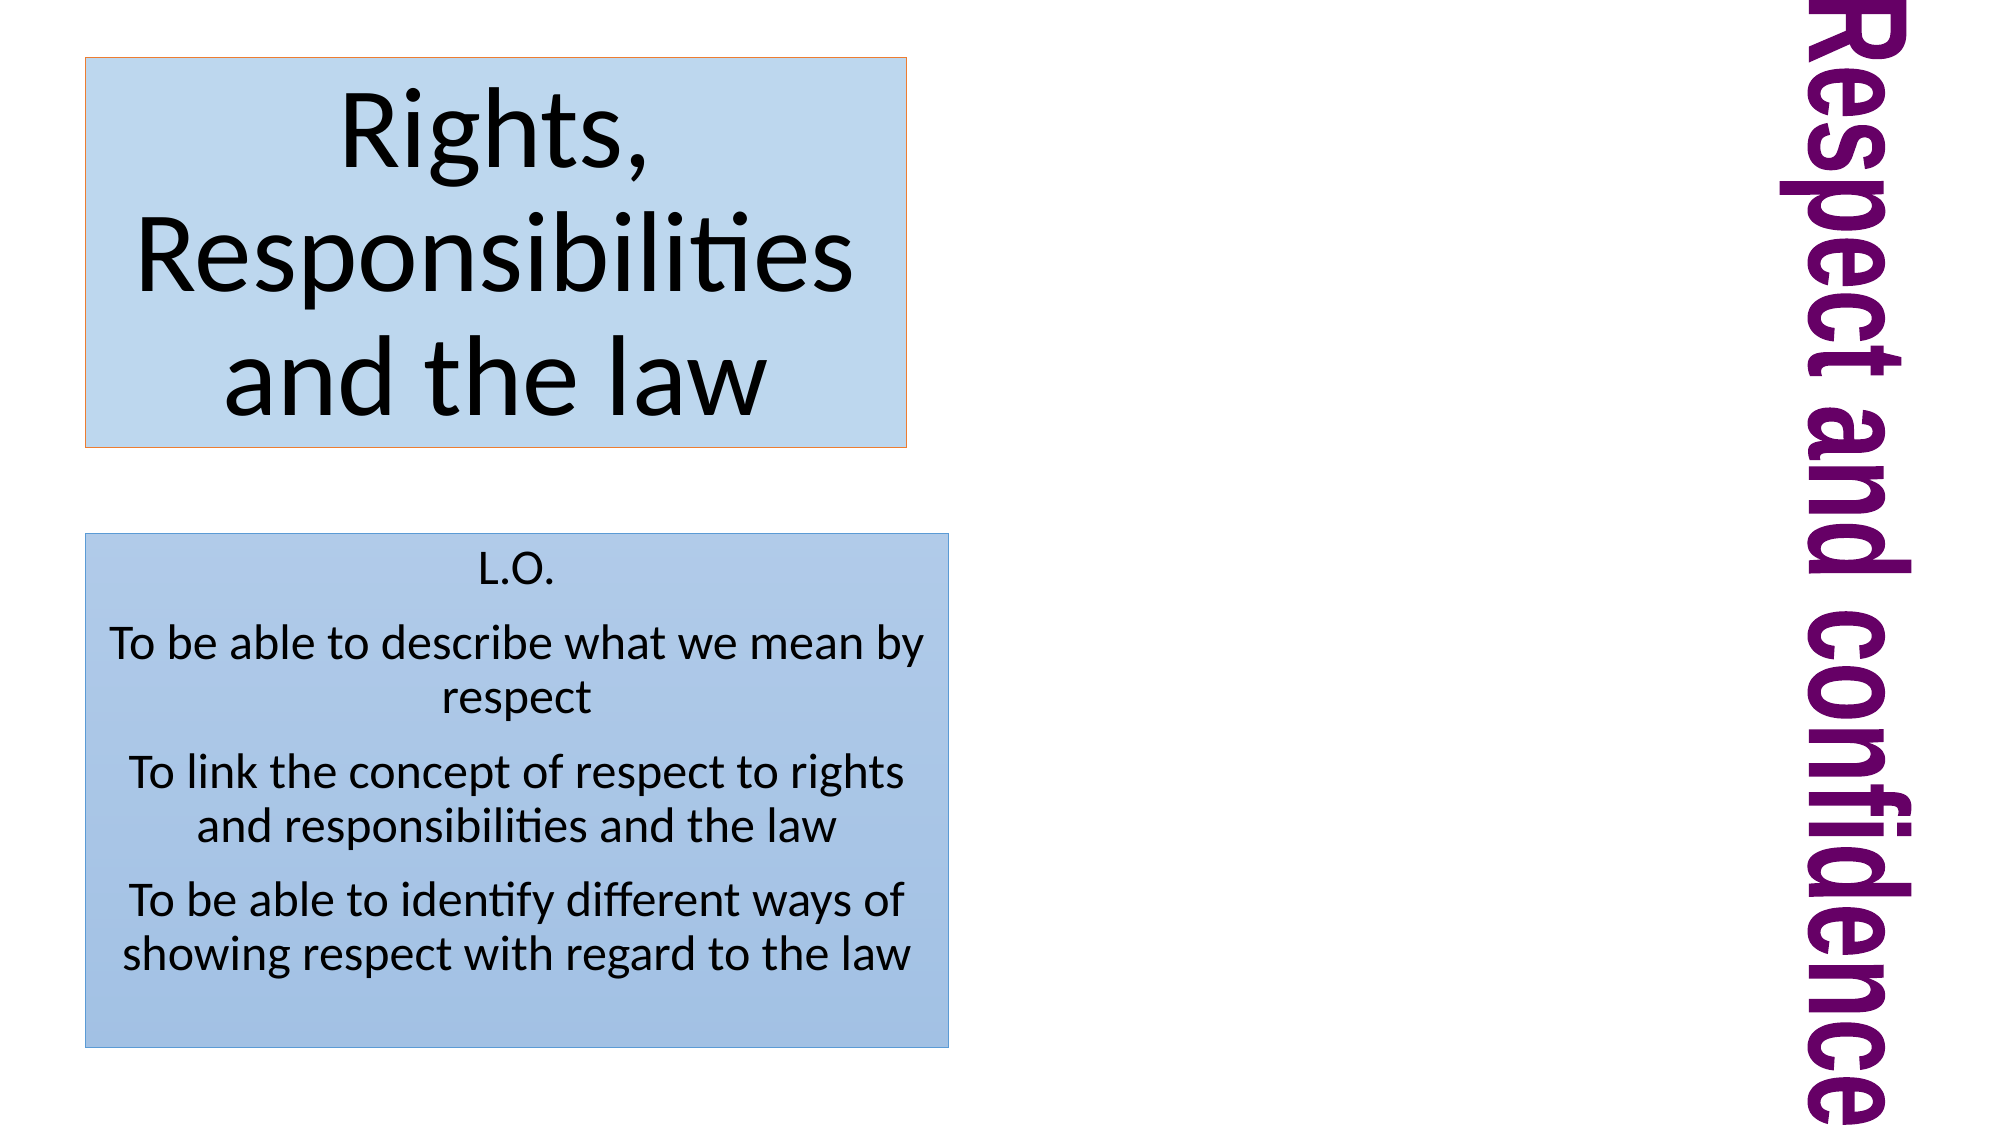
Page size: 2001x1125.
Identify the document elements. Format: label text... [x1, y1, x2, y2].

subtitle L.O. To be able to describe what we mean by respect To link the concept of respect to rights and responsibilities and the law To be able to identify different ways of showing respect with regard to the law [85, 533, 949, 1048]
title Rights, Responsibilities and the law [85, 57, 907, 448]
